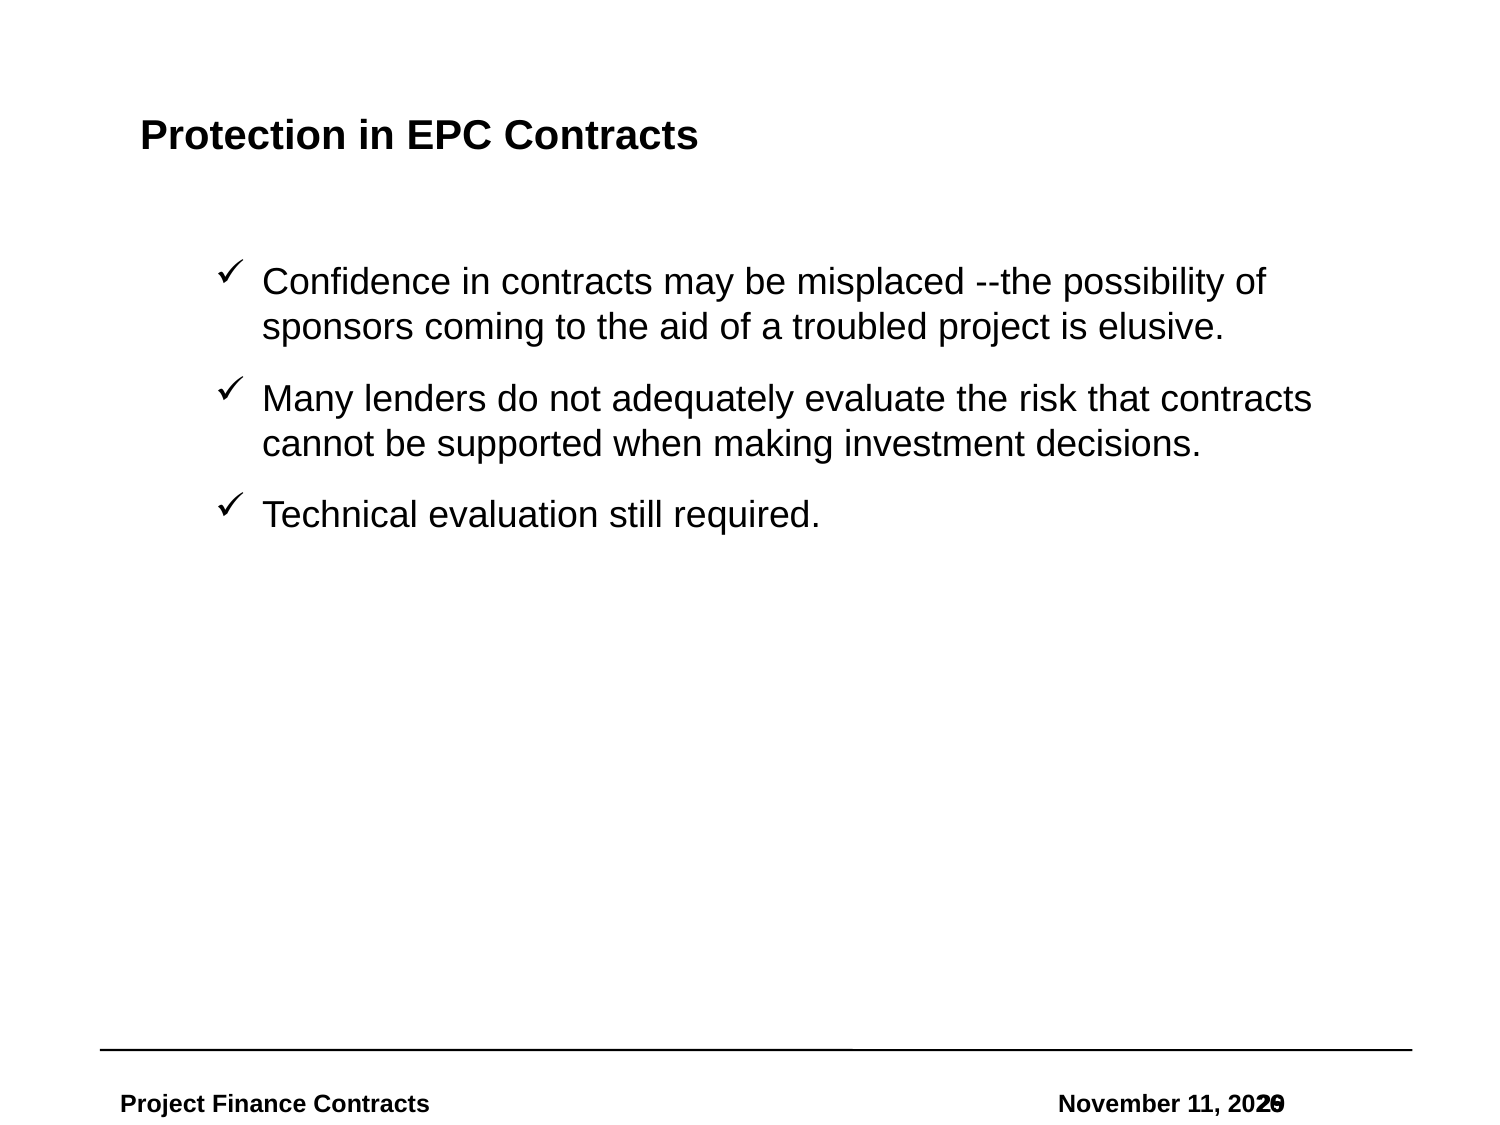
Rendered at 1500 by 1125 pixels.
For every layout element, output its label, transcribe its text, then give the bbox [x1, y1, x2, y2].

list Confidence in contracts may be misplaced --the possibility of sponsors coming to the aid of a troubled project is elusive. Many lenders do not adequately evaluate the risk that contracts cannot be supported when making investment decisions. Technical evaluation still required. [124, 249, 1376, 1001]
title Protection in EPC Contracts [124, 99, 1288, 226]
